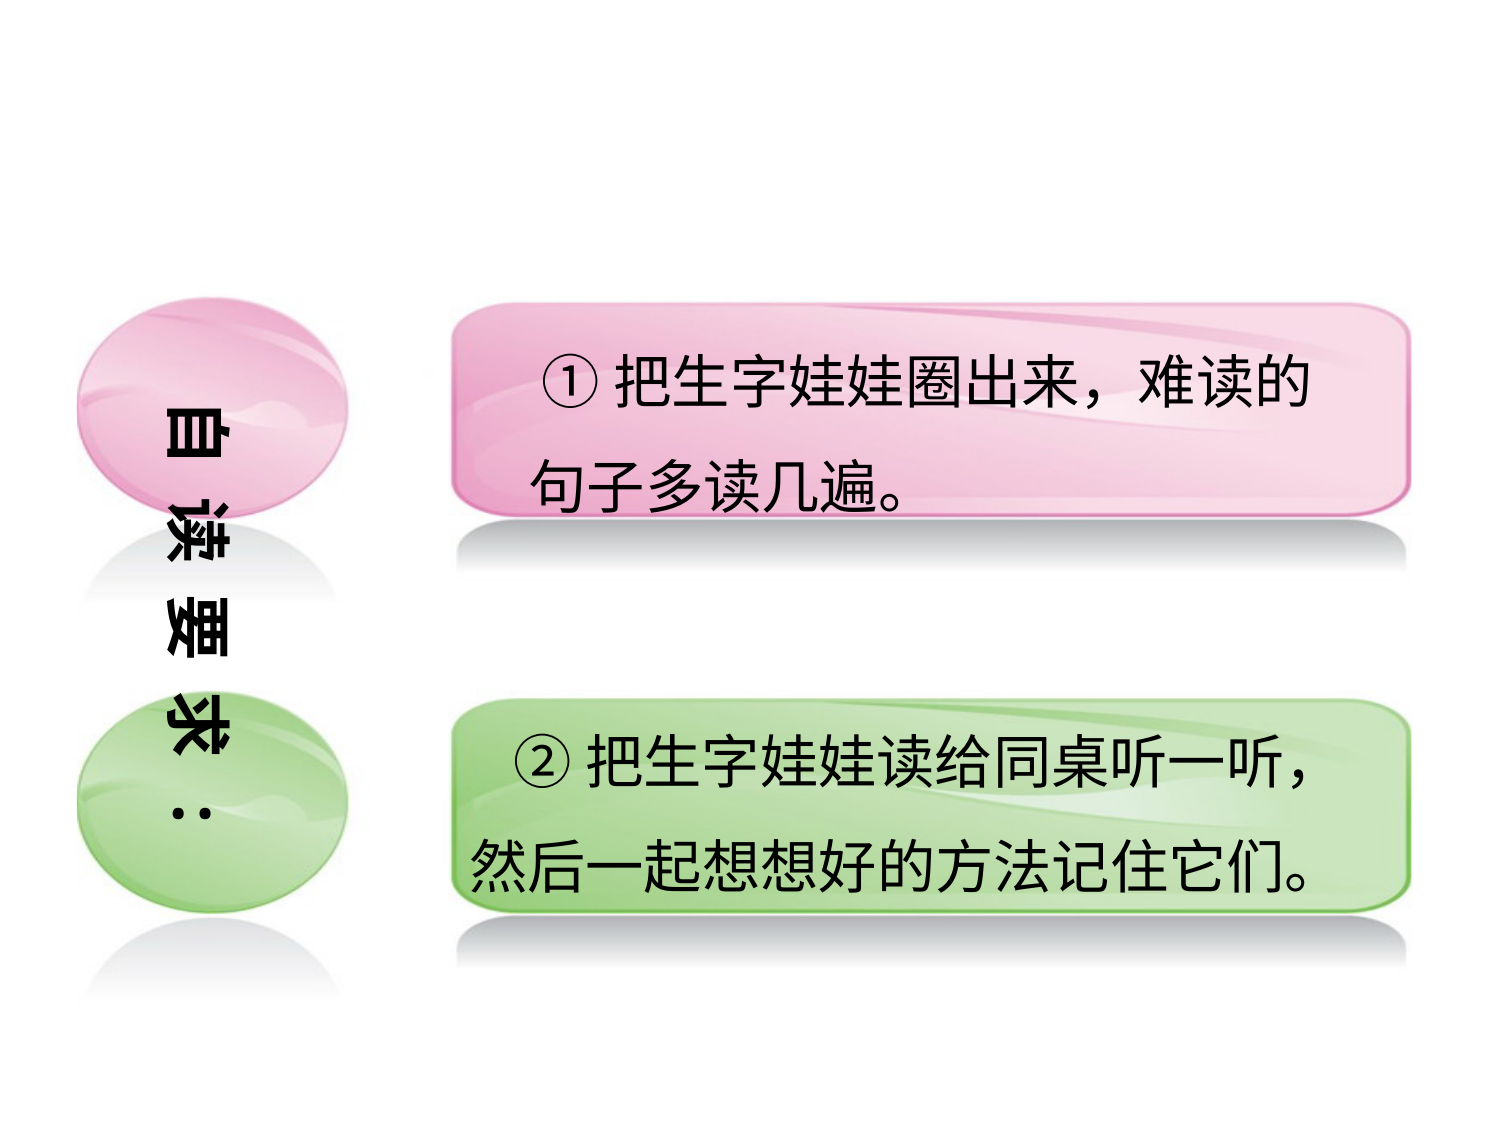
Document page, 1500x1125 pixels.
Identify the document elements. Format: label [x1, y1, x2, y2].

picture [76, 231, 1412, 1031]
